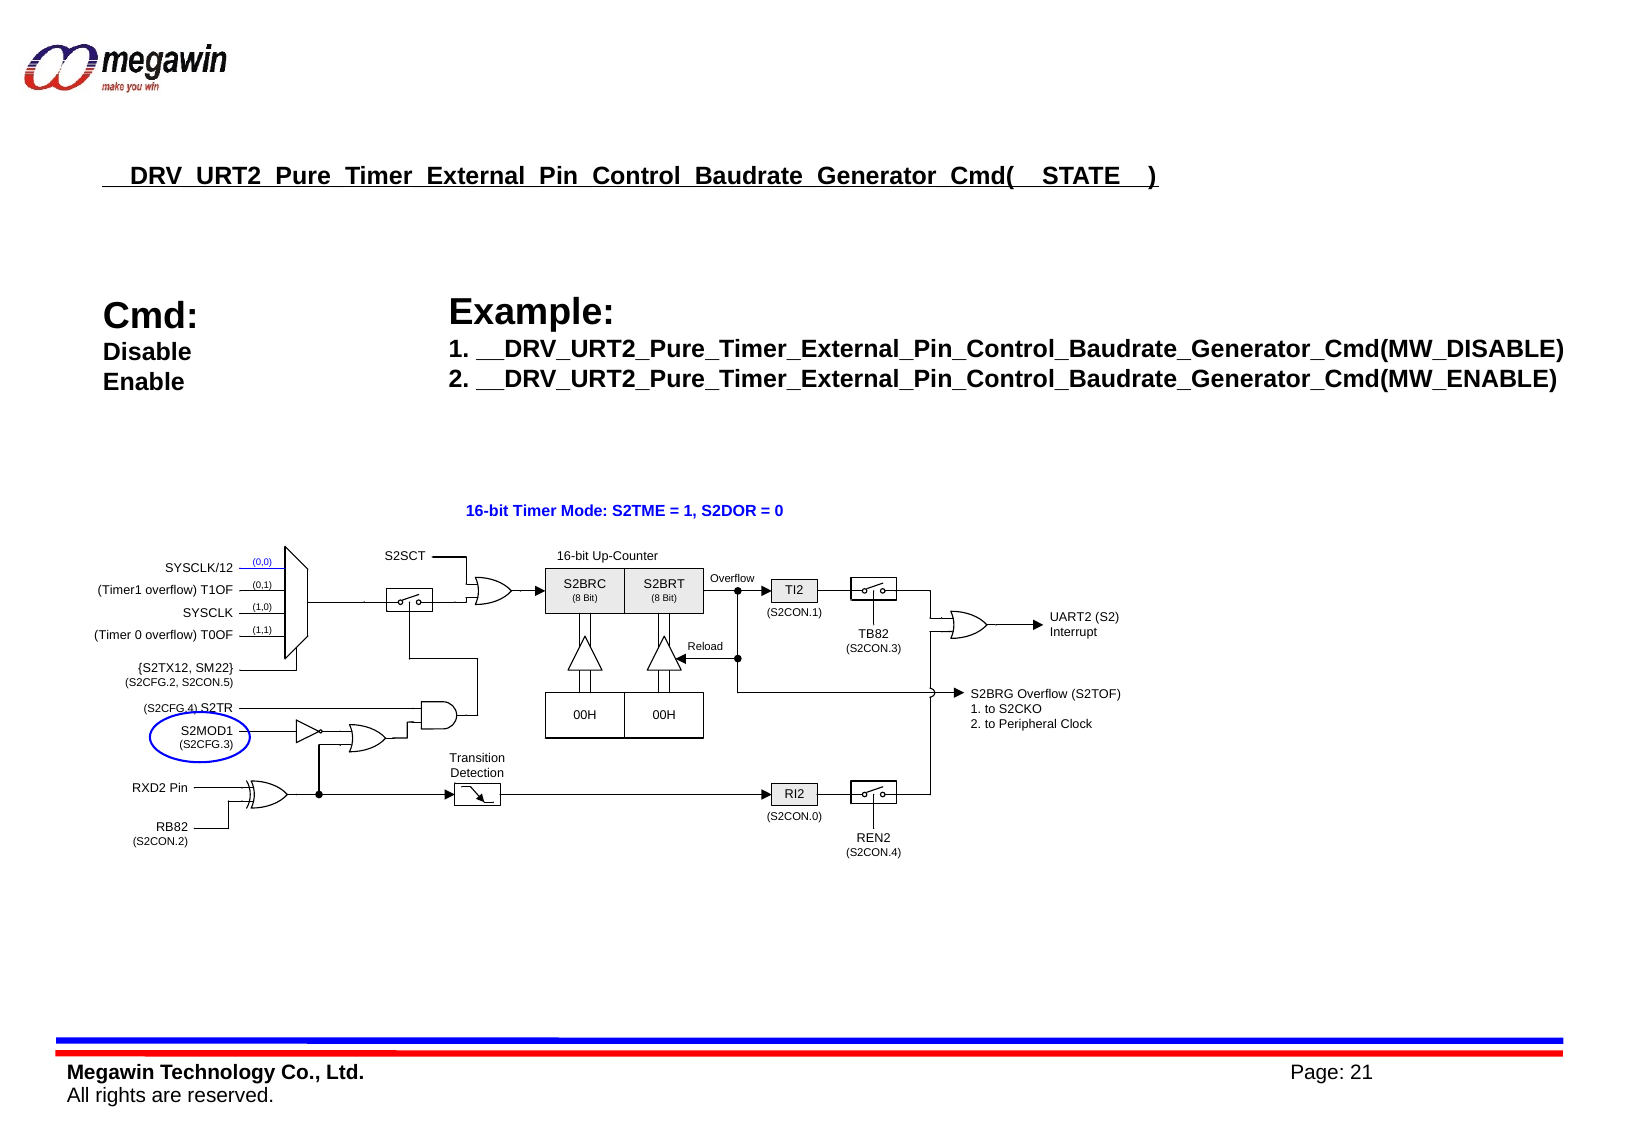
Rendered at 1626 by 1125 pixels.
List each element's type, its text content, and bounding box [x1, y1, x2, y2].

text_box Example: 1. __DRV_URT2_Pure_Timer_External_Pin_Control_Baudrate_Generator_Cmd(MW_DISABLE) 2. __DRV_URT2_Pure_Timer_External_Pin_Control_Baudrate_Generator_Cmd(MW_ENABLE) [433, 280, 1625, 430]
picture [19, 37, 231, 97]
text_box Cmd: Disable Enable [88, 283, 214, 403]
text_box __DRV_URT2_Pure_Timer_External_Pin_Control_Baudrate_Generator_Cmd(__STATE__) [87, 151, 1614, 197]
picture [92, 497, 1125, 862]
